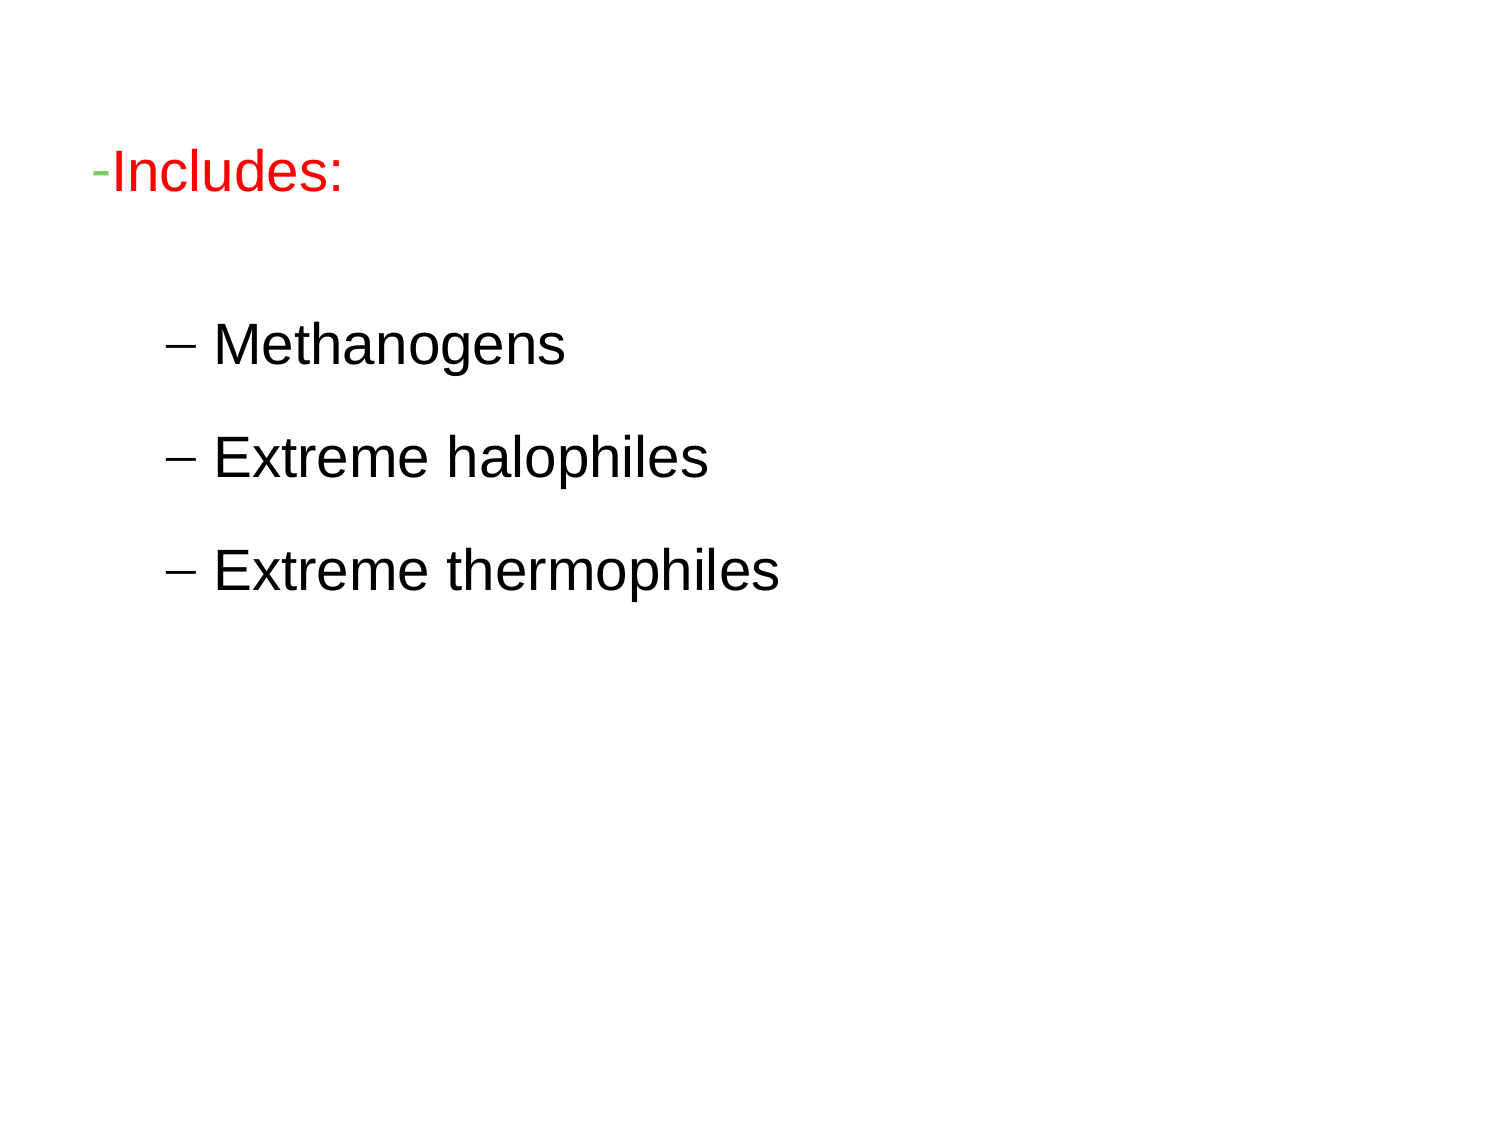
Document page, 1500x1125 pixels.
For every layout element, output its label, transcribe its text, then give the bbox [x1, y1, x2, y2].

text_box Includes: Methanogens Extreme halophiles Extreme thermophiles [76, 125, 1481, 1000]
